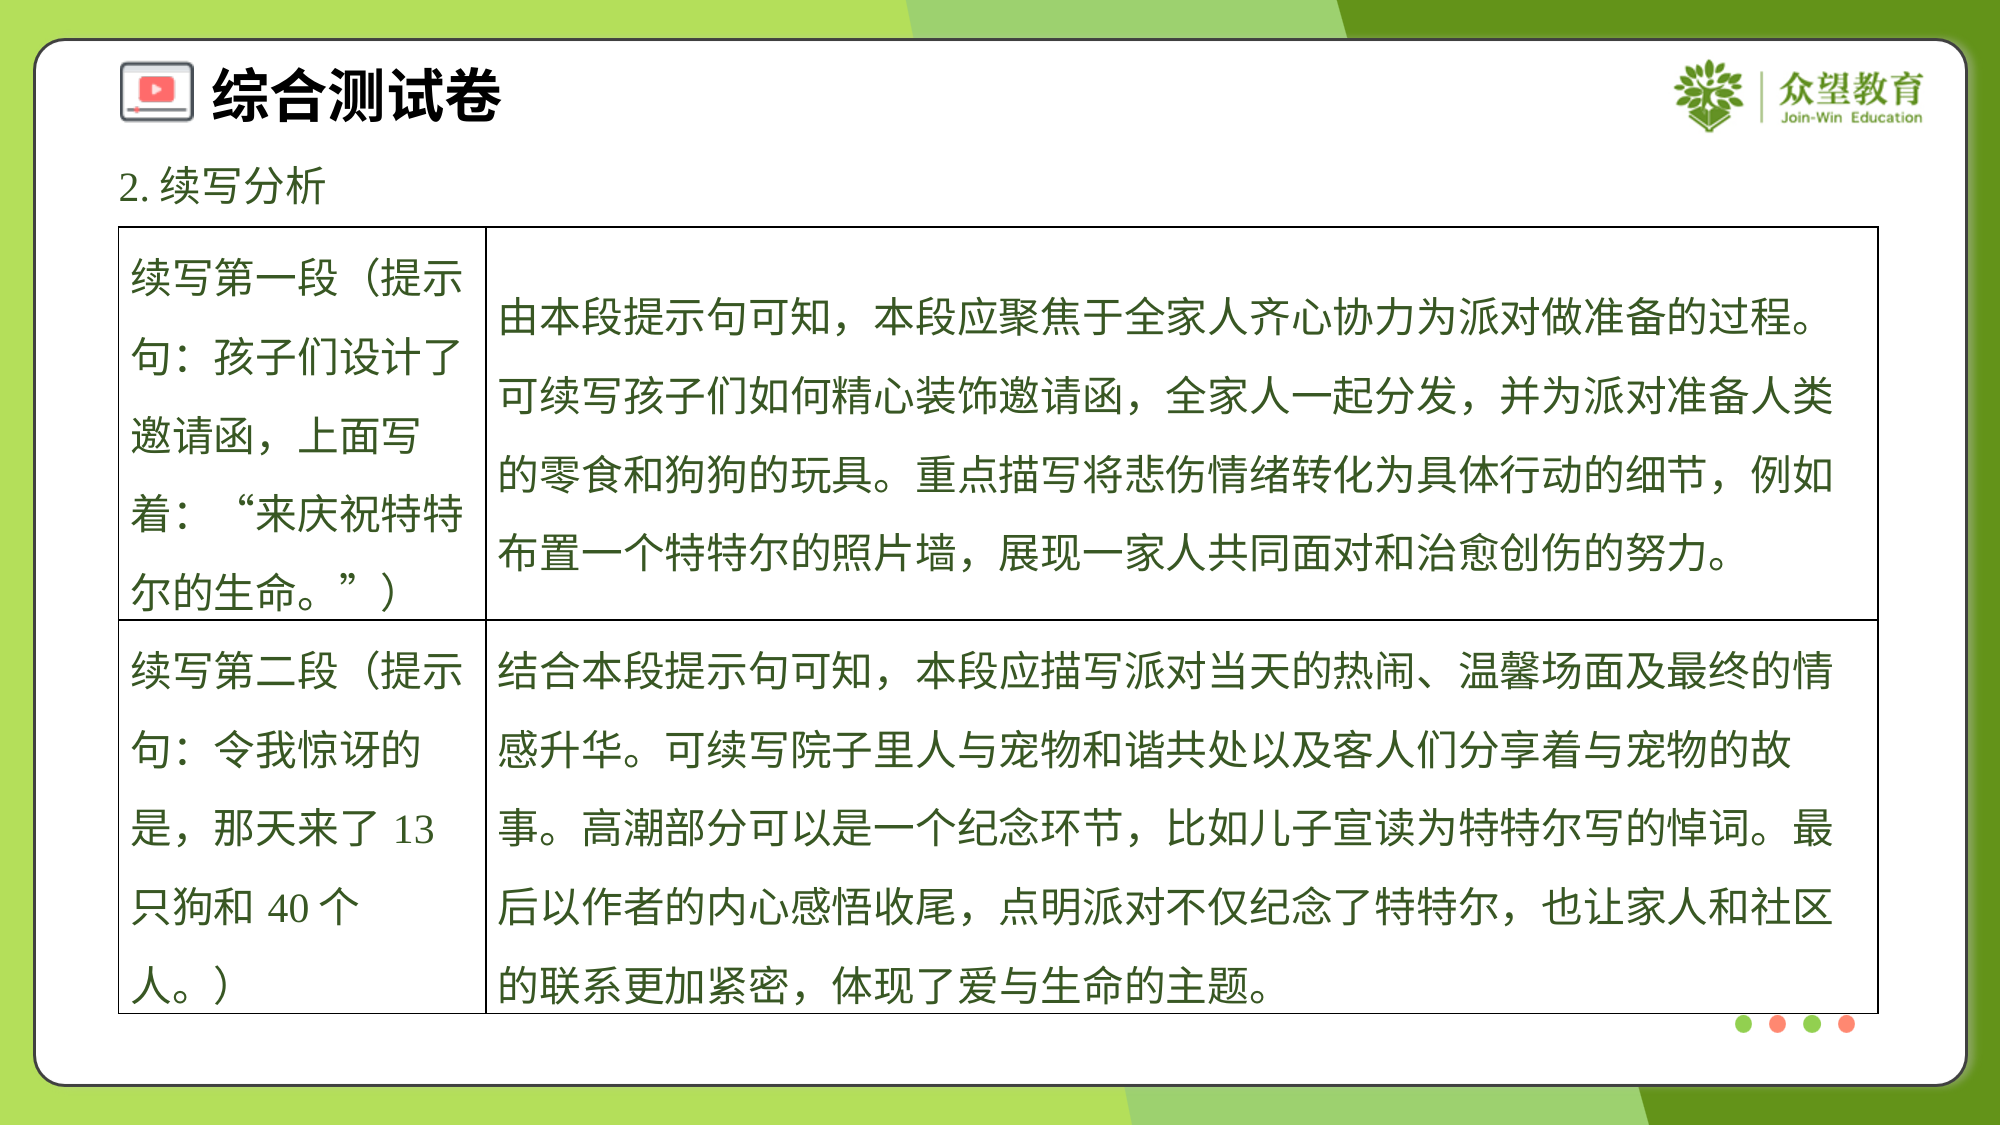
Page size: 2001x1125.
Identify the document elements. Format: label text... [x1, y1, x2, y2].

table_cell 续写第二段（提示句：令我惊讶的是，那天来了13只狗和40个人。） [119, 621, 485, 1013]
picture [0, 0, 2000, 1125]
table_header 由本段提示句可知，本段应聚焦于全家人齐心协力为派对做准备的过程。可续写孩子们如何精心装饰邀请函，全家人一起分发，并为派对准备人类的零食和狗狗的玩具。重点描写将悲伤情绪转化为具体行动的细节，例如布置一个特特尔的照片墙，展现一家人共同面对和治愈创伤的努力。 [487, 228, 1877, 619]
text_box 2.续写分析 [118, 147, 1883, 206]
table_cell 结合本段提示句可知，本段应描写派对当天的热闹、温馨场面及最终的情感升华。可续写院子里人与宠物和谐共处以及客人们分享着与宠物的故事。高潮部分可以是一个纪念环节，比如儿子宣读为特特尔写的悼词。最后以作者的内心感悟收尾，点明派对不仅纪念了特特尔，也让家人和社区的联系更加紧密，体现了爱与生命的主题。 [487, 621, 1877, 1013]
table_header 续写第一段（提示句：孩子们设计了邀请函，上面写着：“来庆祝特特尔的生命。”） [119, 228, 485, 619]
